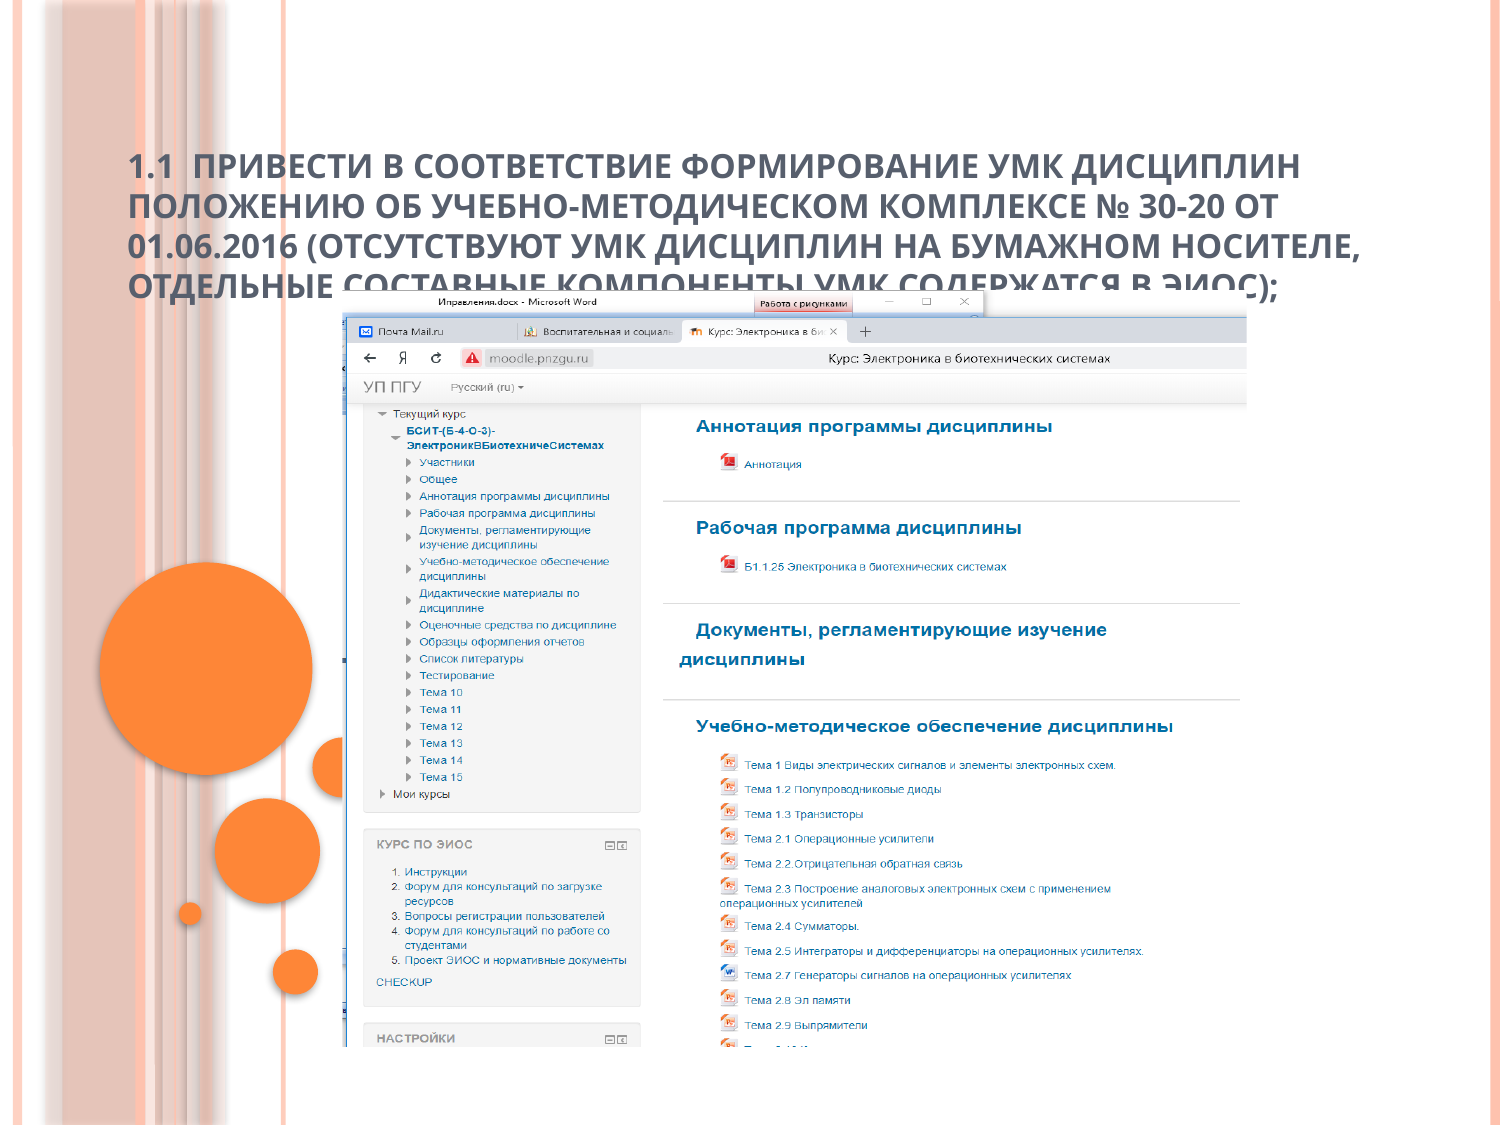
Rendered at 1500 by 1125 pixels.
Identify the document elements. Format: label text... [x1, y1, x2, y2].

picture [341, 290, 1248, 1048]
title 1.1 привести в соответствие формирование УМК дисциплин Положению об учебно-методическом комплексе № 30-20 от 01.06.2016 (отсутствуют УМК дисциплин на бумажном носителе, отдельные составные компоненты УМК содержатся в ЭИОС); [112, 125, 1388, 368]
